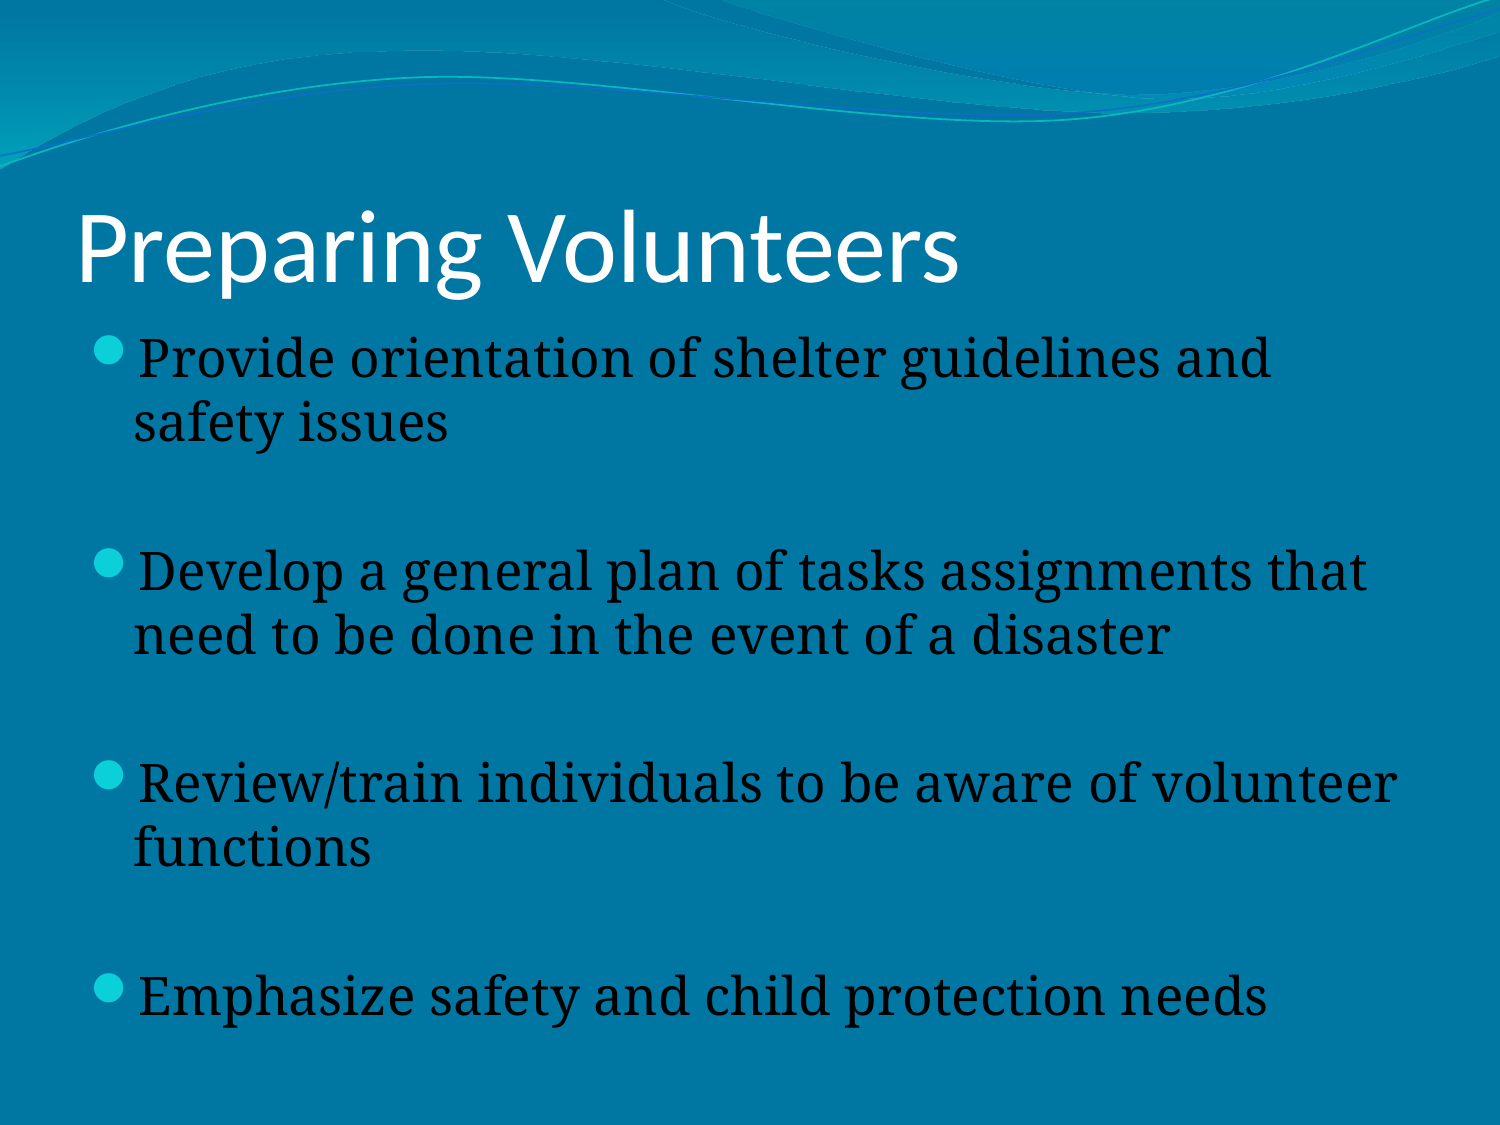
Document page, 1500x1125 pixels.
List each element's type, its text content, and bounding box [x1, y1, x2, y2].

list Provide orientation of shelter guidelines and safety issues Develop a general plan of tasks assignments that need to be done in the event of a disaster Review/train individuals to be aware of volunteer functions Emphasize safety and child protection needs [75, 317, 1425, 1038]
title Preparing Volunteers [75, 115, 1425, 303]
